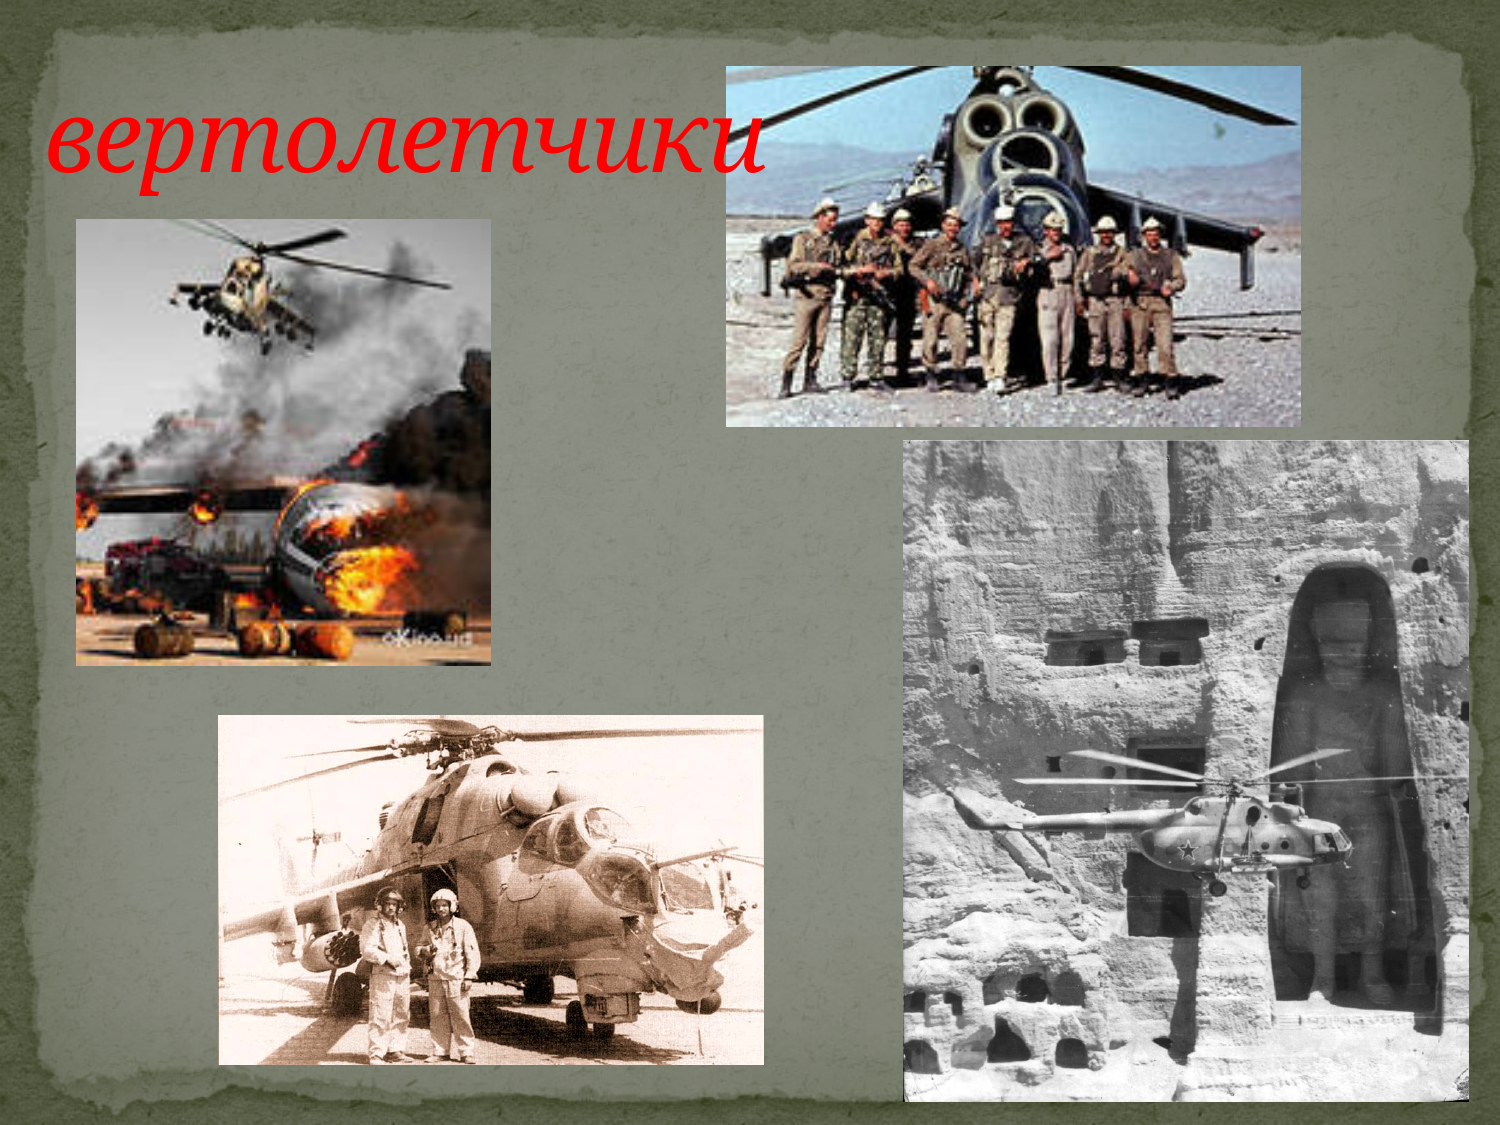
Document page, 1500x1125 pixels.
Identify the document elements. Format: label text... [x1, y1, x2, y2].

title вертолетчики [29, 0, 1380, 200]
picture [218, 715, 764, 1065]
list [729, 69, 1299, 425]
picture [903, 440, 1469, 1102]
picture [76, 219, 491, 666]
